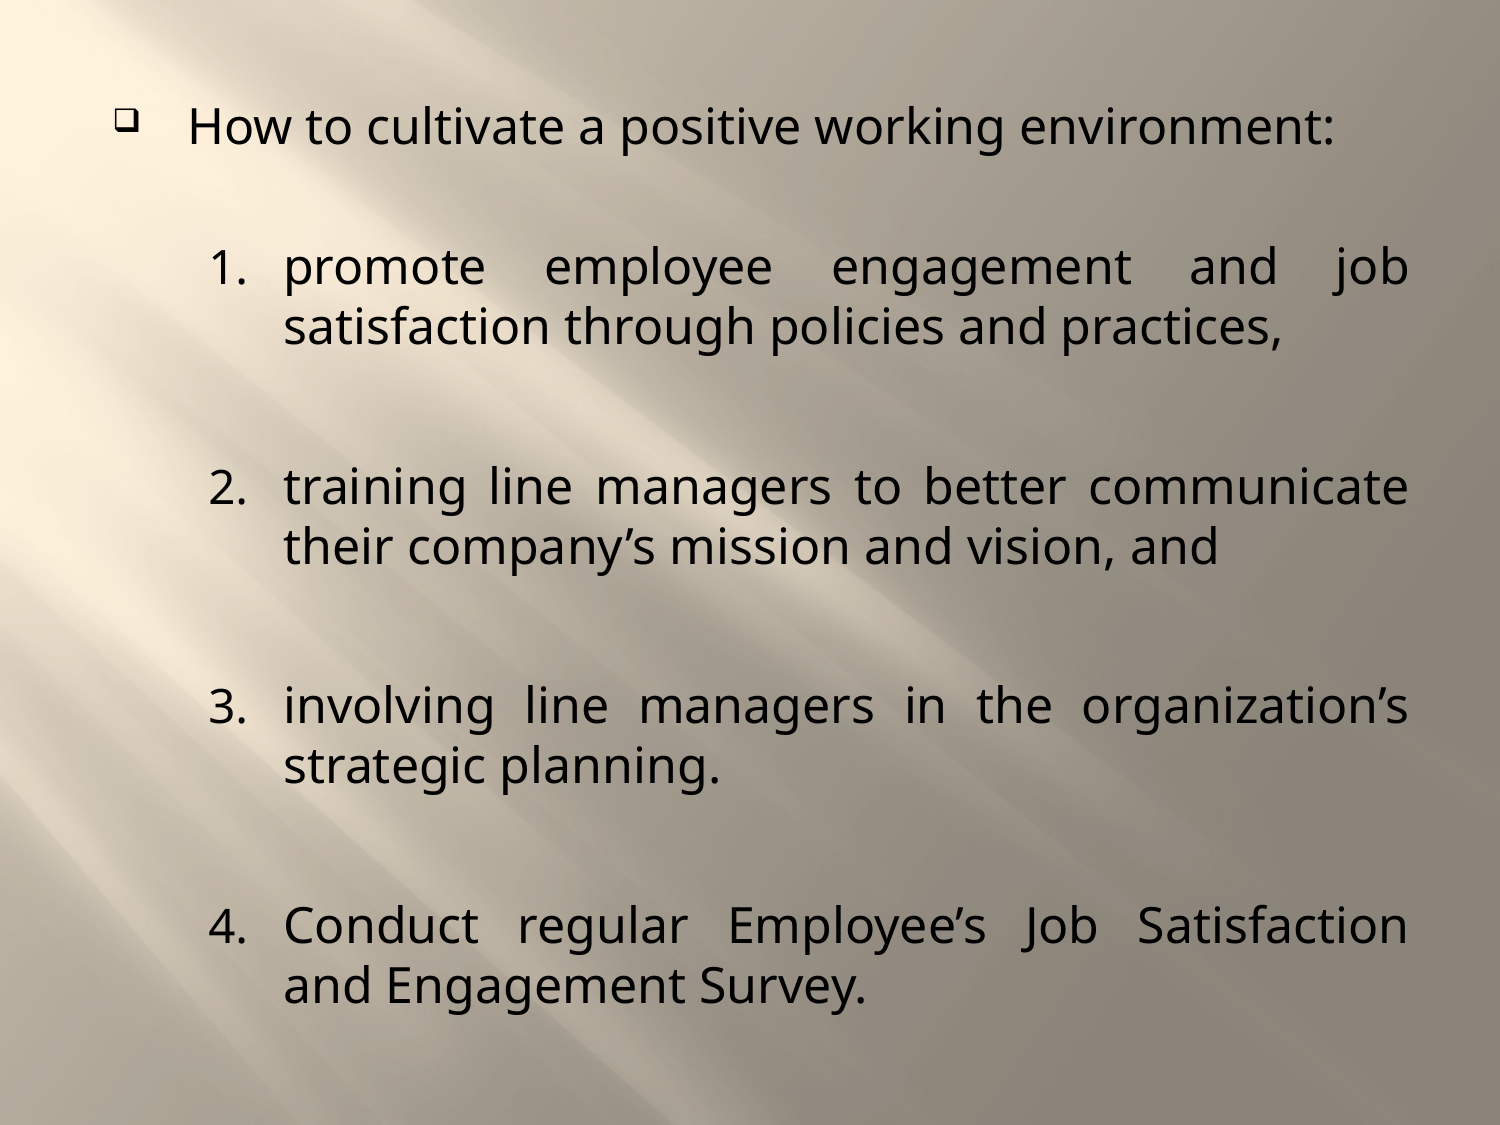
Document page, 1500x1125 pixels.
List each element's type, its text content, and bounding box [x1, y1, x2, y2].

list How to cultivate a positive working environment: promote employee engagement and job satisfaction through policies and practices, training line managers to better communicate their company’s mission and vision, and involving line managers in the organization’s strategic planning. Conduct regular Employee’s Job Satisfaction and Engagement Survey. [75, 87, 1425, 1025]
